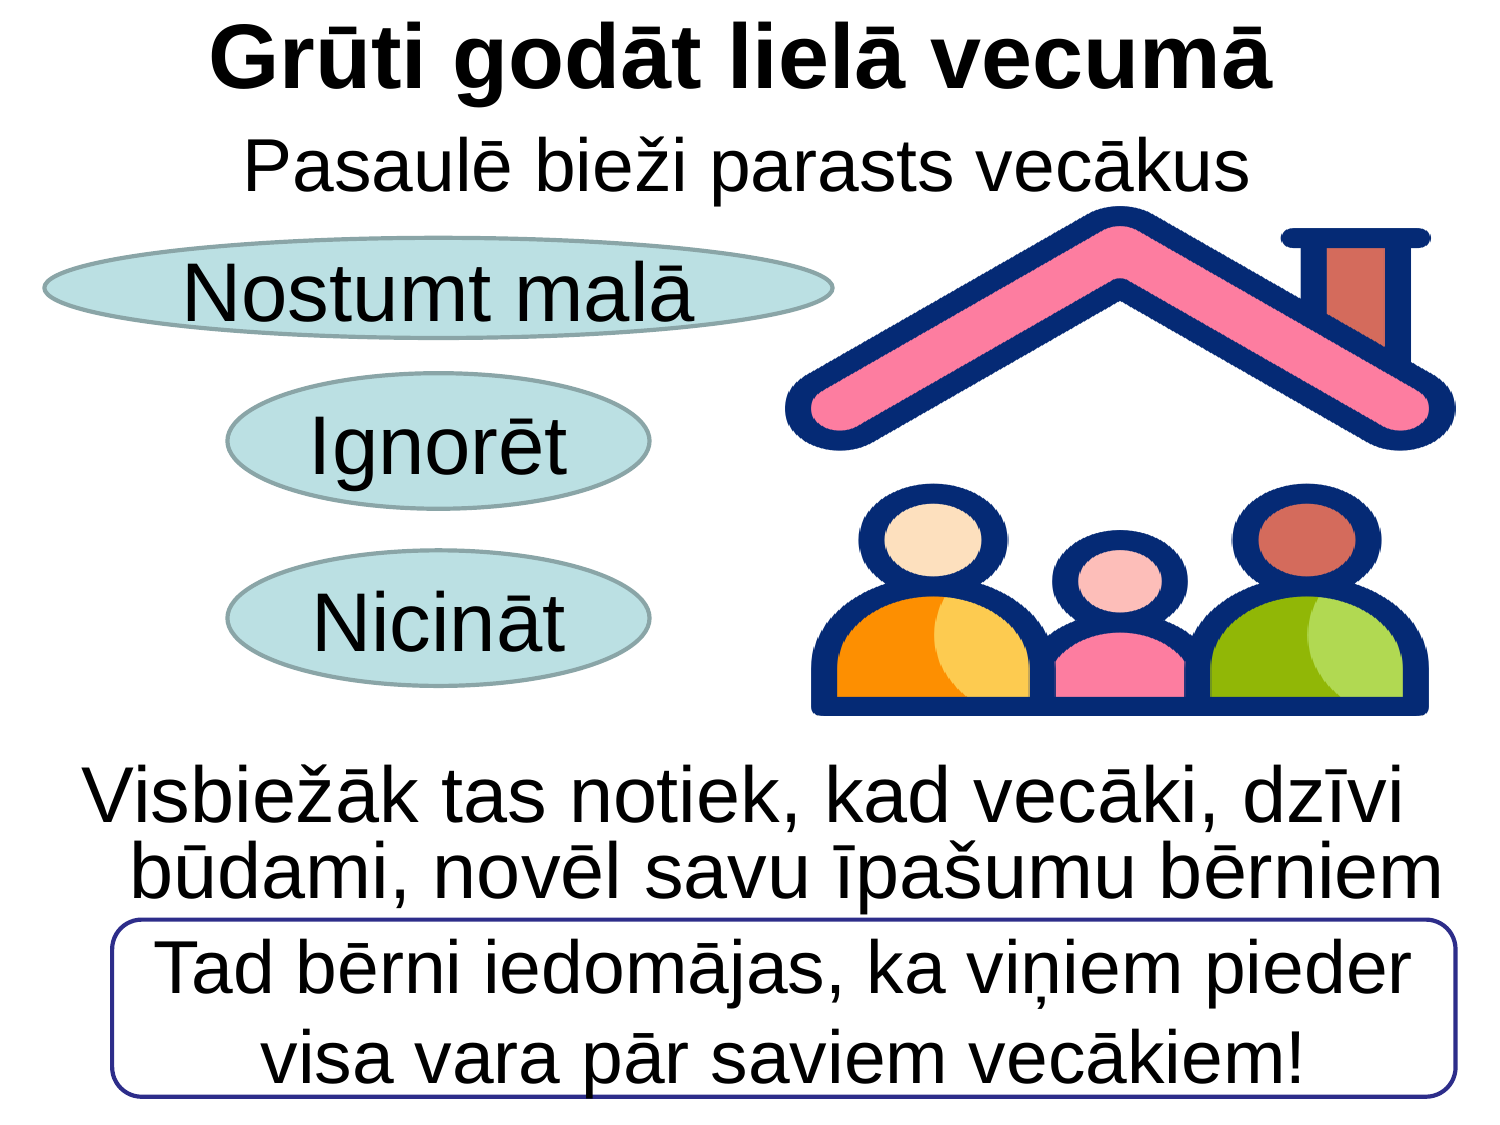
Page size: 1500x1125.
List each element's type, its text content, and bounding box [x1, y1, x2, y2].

text_box Nicināt [225, 548, 652, 689]
title Grūti godāt lielā vecumā [52, 18, 1430, 86]
text_box Tad bērni iedomājas, ka viņiem pieder visa vara pār saviem vecākiem! [110, 917, 1458, 1099]
text_box Nostumt malā [42, 235, 780, 341]
text_box Visbiežāk tas notiek, kad vecāki, dzīvi būdami, novēl savu īpašumu bērniem [0, 754, 1494, 922]
slide_number 11 [1074, 1099, 1426, 1103]
text_box Pasaulē bieži parasts vecākus [0, 126, 1500, 214]
text_box Ignorēt [225, 371, 652, 511]
picture [785, 206, 1456, 717]
